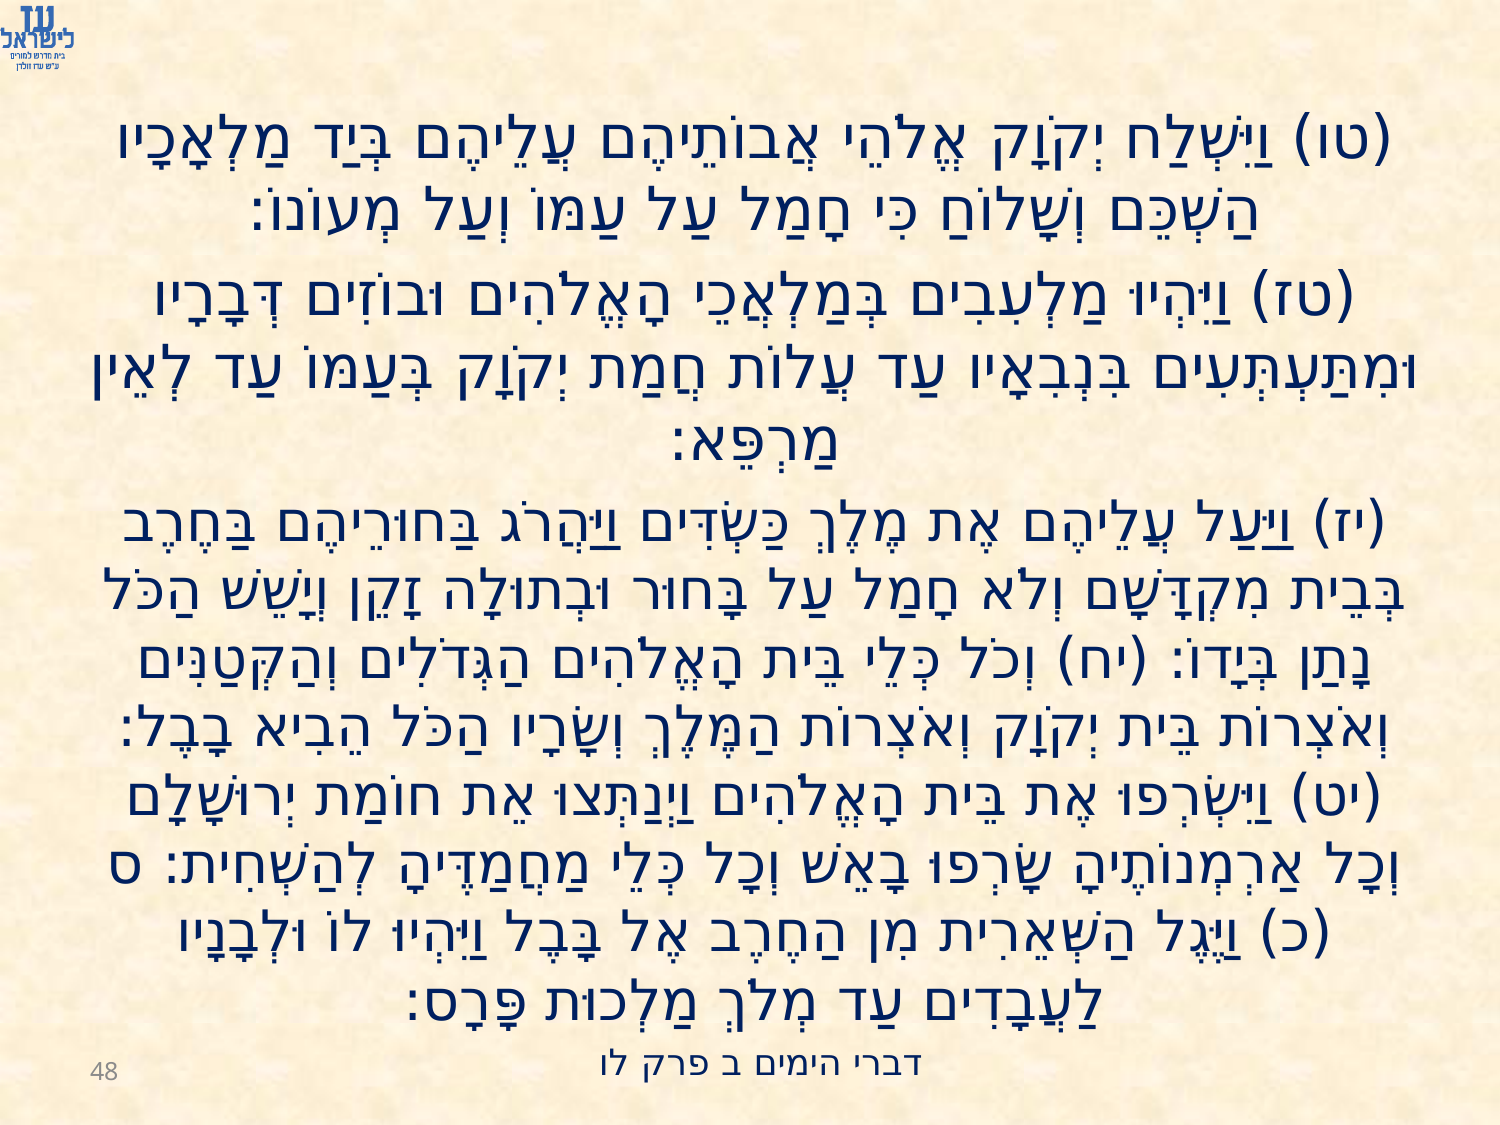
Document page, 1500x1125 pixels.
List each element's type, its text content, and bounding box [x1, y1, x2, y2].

picture [0, 0, 1500, 1125]
list (טו) וַיִּשְׁלַח יְקֹוָק אֱלֹהֵי אֲבוֹתֵיהֶם עֲלֵיהֶם בְּיַד מַלְאָכָיו הַשְׁכֵּם וְשָׁלוֹחַ כִּי חָמַל עַל עַמּוֹ וְעַל מְעוֹנוֹ: (טז) וַיִּהְיוּ מַלְעִבִים בְּמַלְאֲכֵי הָאֱלֹהִים וּבוֹזִים דְּבָרָיו וּמִתַּעְתְּעִים בִּנְבִאָיו עַד עֲלוֹת חֲמַת יְקֹוָק בְּעַמּוֹ עַד לְאֵין מַרְפֵּא: (יז) וַיַּעַל עֲלֵיהֶם אֶת מֶלֶךְ כַּשְׂדִּים וַיַּהֲרֹג בַּחוּרֵיהֶם בַּחֶרֶב בְּבֵית מִקְדָּשָׁם וְלֹא חָמַל עַל בָּחוּר וּבְתוּלָה זָקֵן וְיָשֵׁשׁ הַכֹּל נָתַן בְּיָדוֹ: (יח) וְכֹל כְּלֵי בֵּית הָאֱלֹהִים הַגְּדֹלִים וְהַקְּטַנִּים וְאֹצְרוֹת בֵּית יְקֹוָק וְאֹצְרוֹת הַמֶּלֶךְ וְשָׂרָיו הַכֹּל הֵבִיא בָבֶל: (יט) וַיִּשְׂרְפוּ אֶת בֵּית הָאֱלֹהִים וַיְנַתְּצוּ אֵת חוֹמַת יְרוּשָׁלִָם וְכָל אַרְמְנוֹתֶיהָ שָׂרְפוּ בָאֵשׁ וְכָל כְּלֵי מַחֲמַדֶּיהָ לְהַשְׁחִית: ס (כ) וַיֶּגֶל הַשְּׁאֵרִית מִן הַחֶרֶב אֶל בָּבֶל וַיִּהְיוּ לוֹ וּלְבָנָיו לַעֲבָדִים עַד מְלֹךְ מַלְכוּת פָּרָס: דברי הימים ב פרק לו [63, 90, 1447, 1106]
slide_number 48 [75, 1042, 425, 1103]
